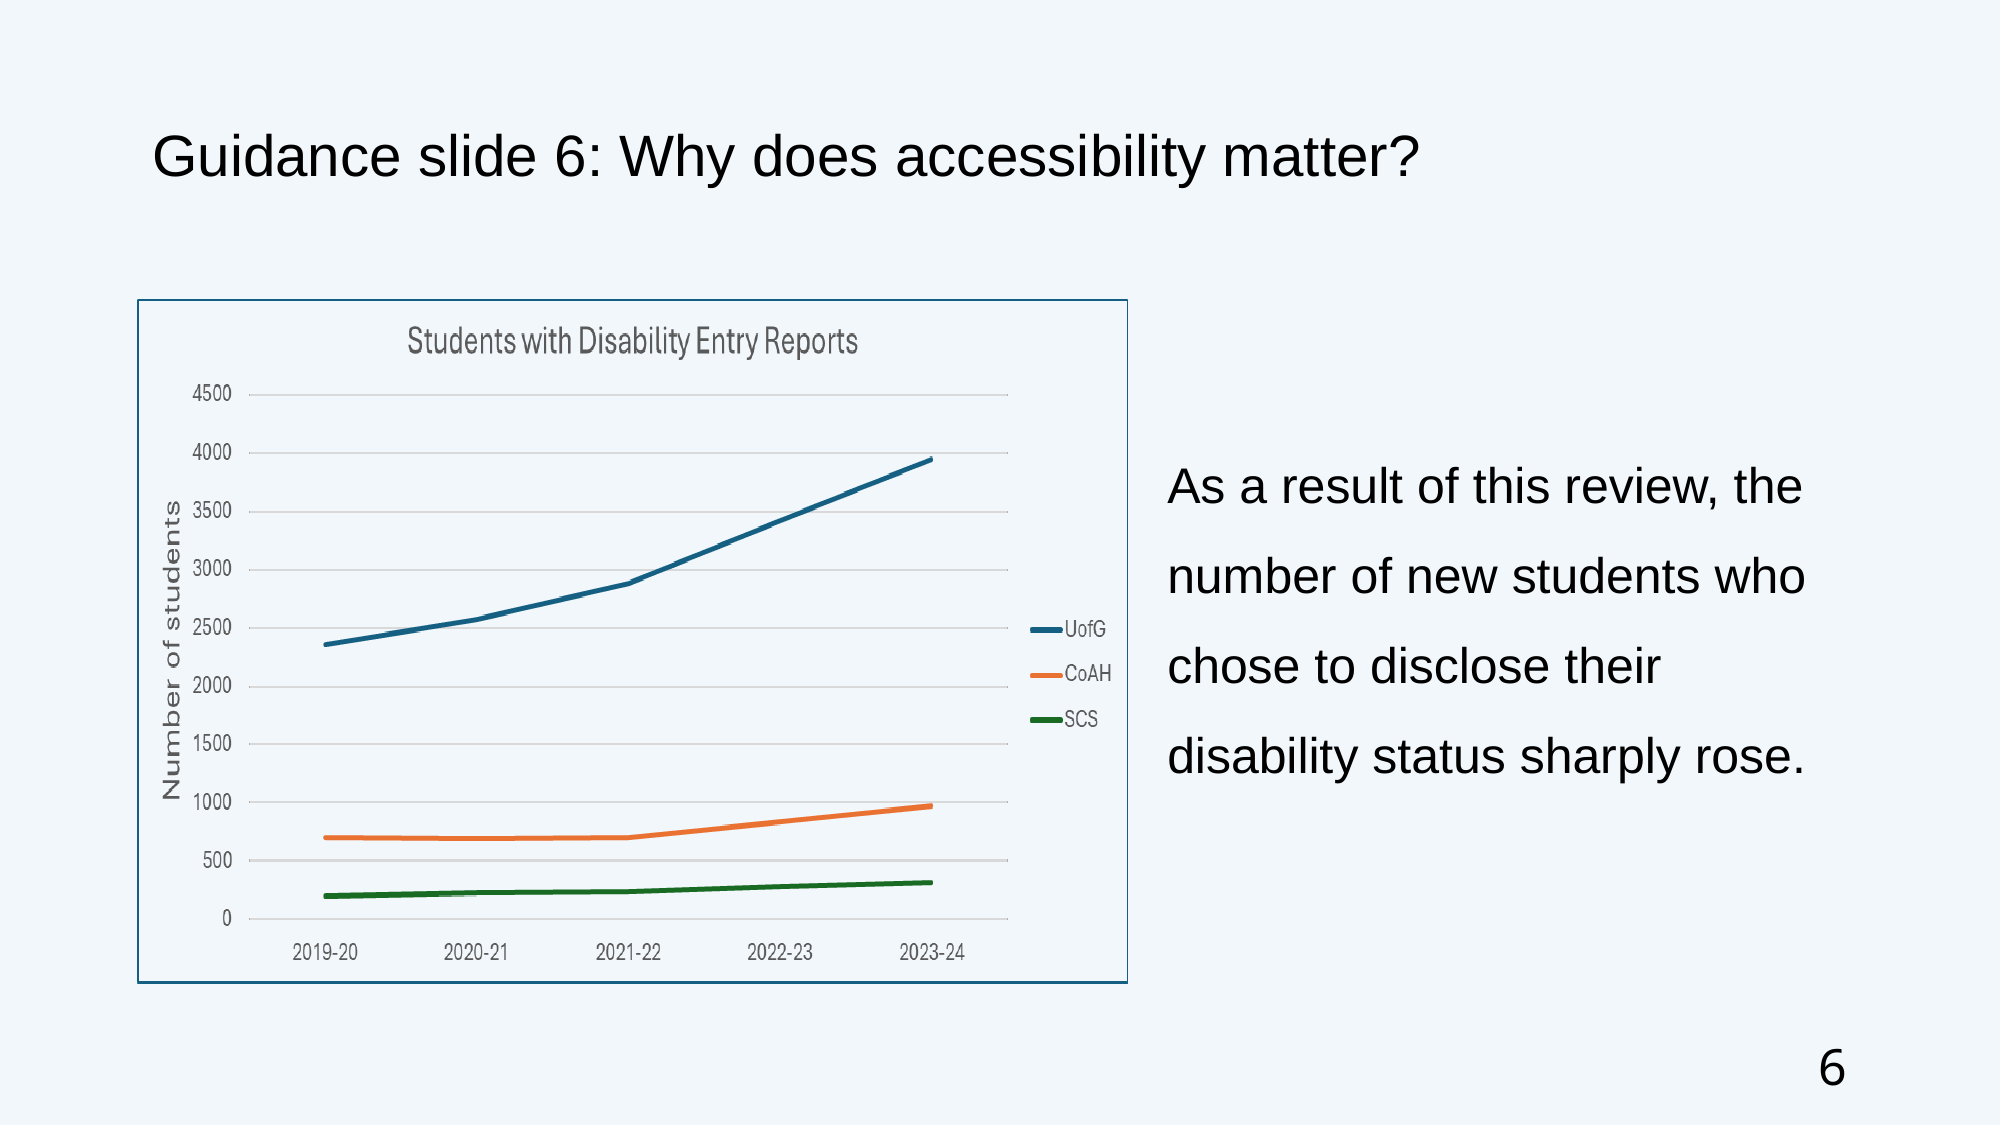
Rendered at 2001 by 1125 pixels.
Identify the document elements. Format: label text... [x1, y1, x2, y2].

list As a result of this review, the number of new students who chose to disclose their disability status sharply rose. [1152, 415, 1863, 848]
slide_number 6 [1687, 1035, 1863, 1103]
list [136, 299, 1128, 985]
title Guidance slide 6: Why does accessibility matter? [137, 52, 1863, 271]
